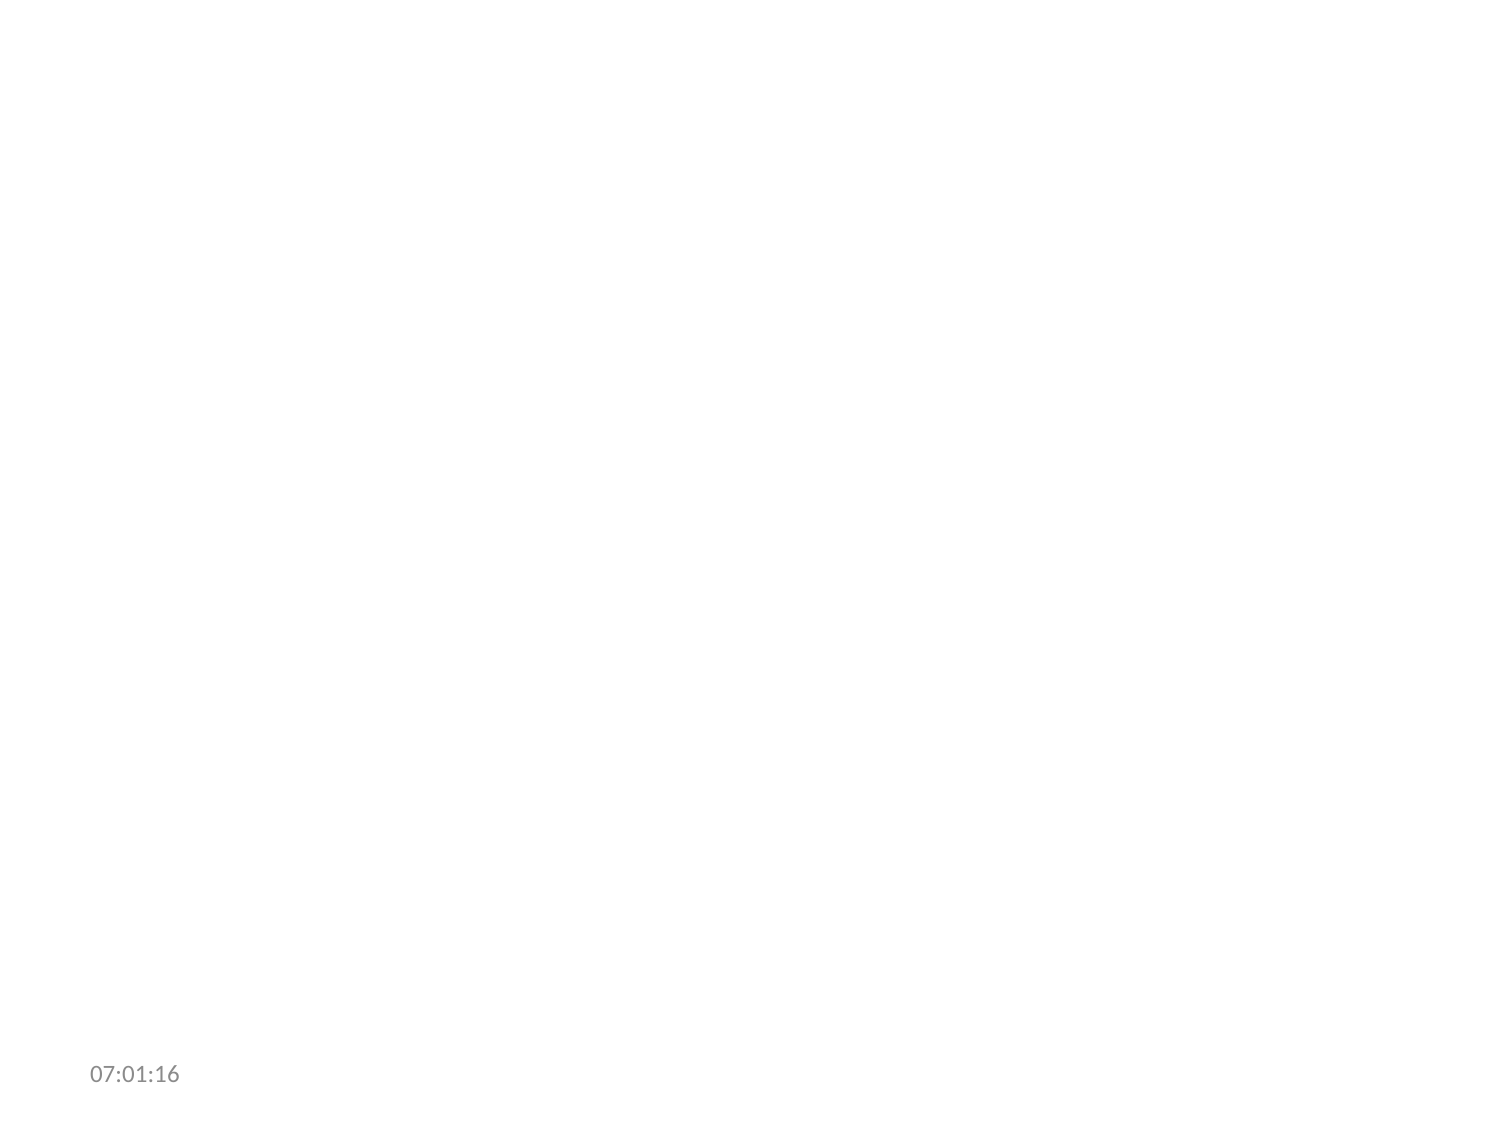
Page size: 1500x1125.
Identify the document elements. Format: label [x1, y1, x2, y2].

slide_number [75, 1042, 425, 1103]
